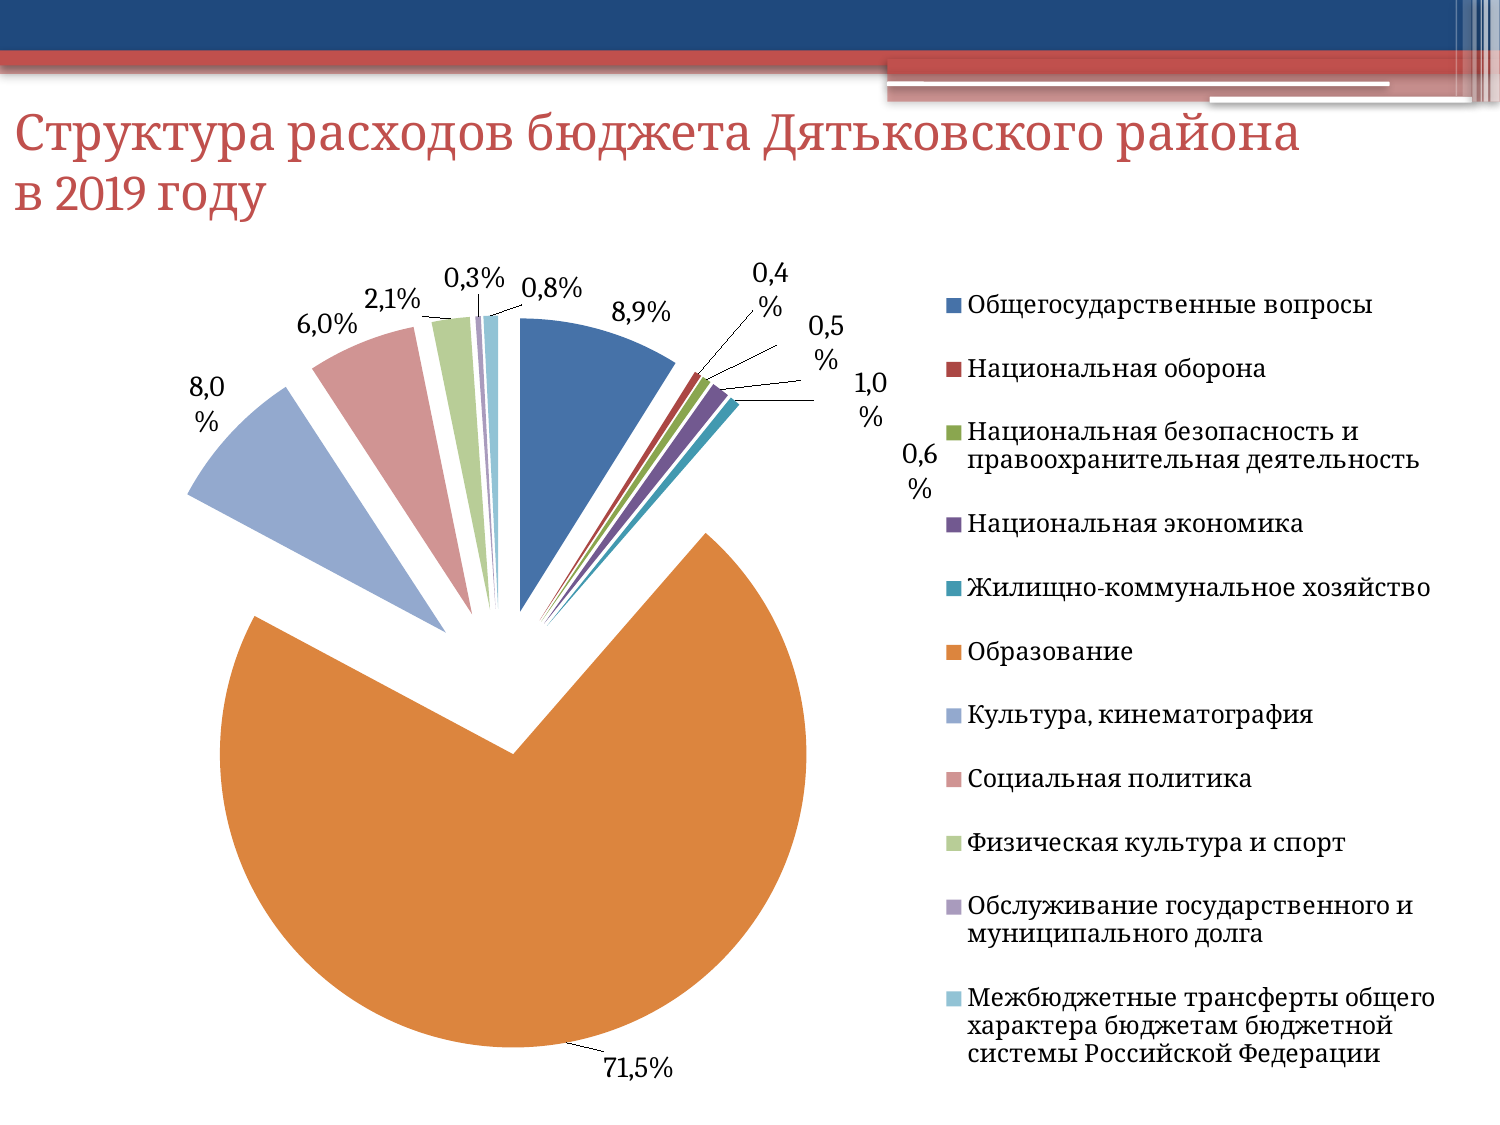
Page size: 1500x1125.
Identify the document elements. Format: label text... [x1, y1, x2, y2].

chart [29, 255, 1471, 1107]
title Структура расходов бюджета Дятьковского района в 2019 году [0, 101, 1350, 220]
